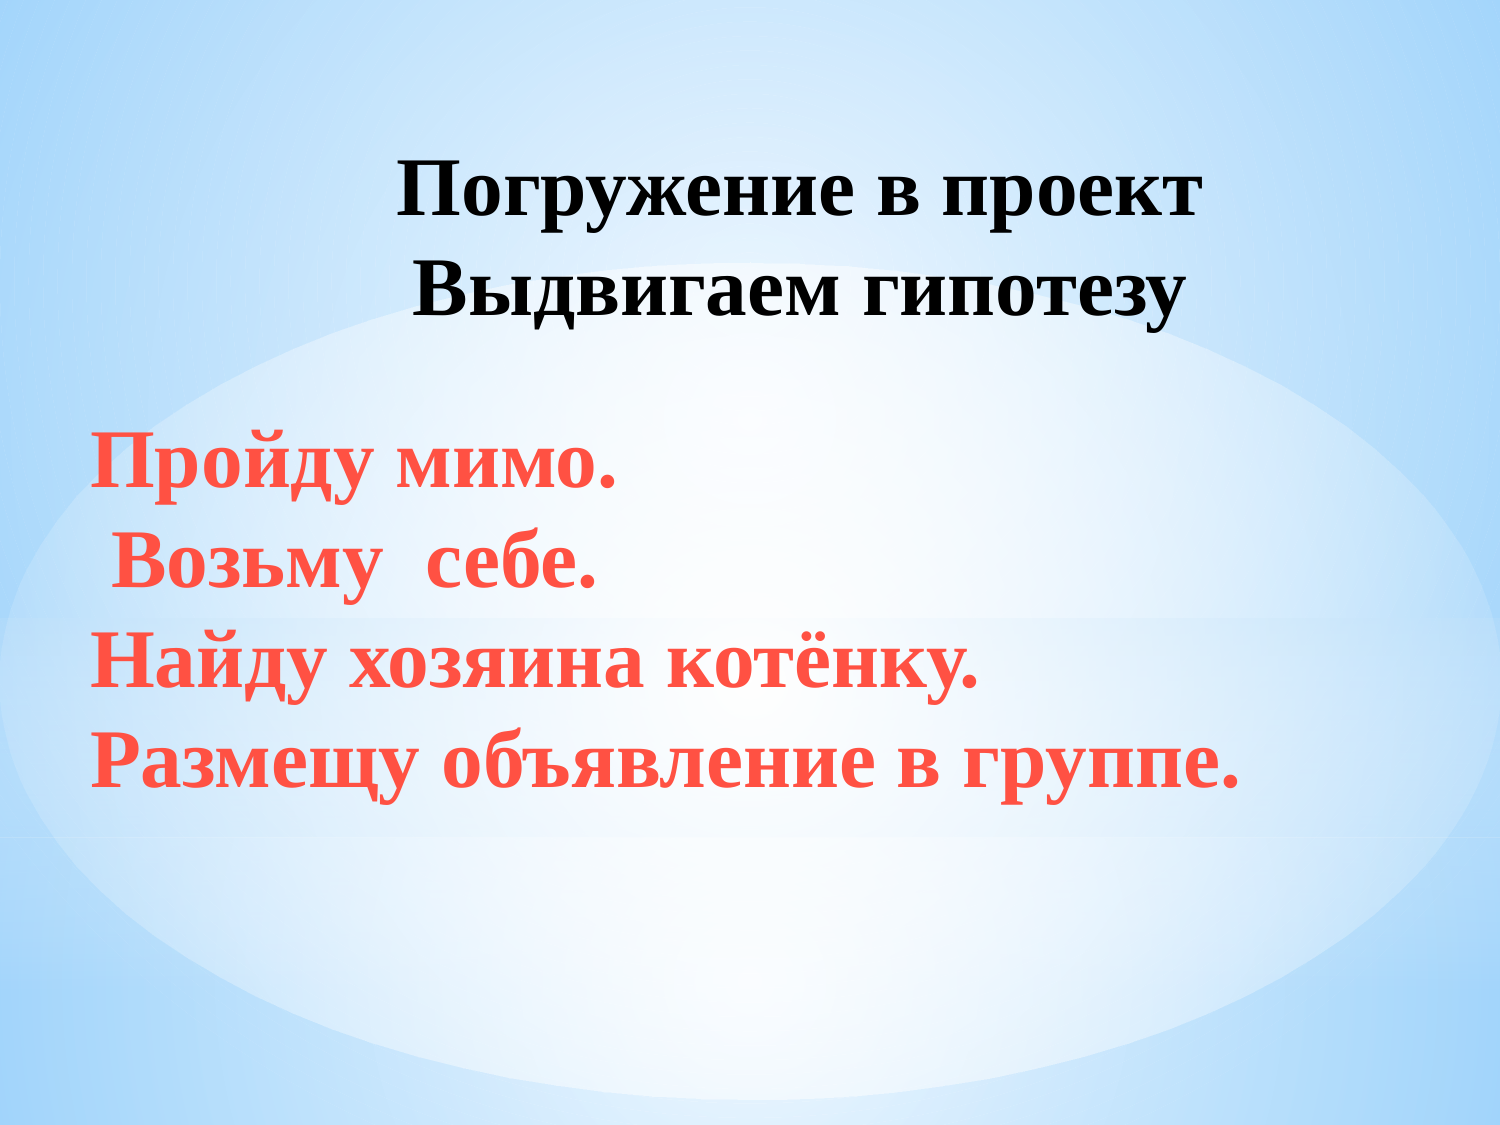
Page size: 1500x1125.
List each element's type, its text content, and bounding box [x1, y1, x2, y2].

text_box Пройду мимо. Возьму себе. Найду хозяина котёнку. Размещу объявление в группе. [75, 397, 1278, 812]
text_box Погружение в проект Выдвигаем гипотезу [381, 124, 1220, 340]
